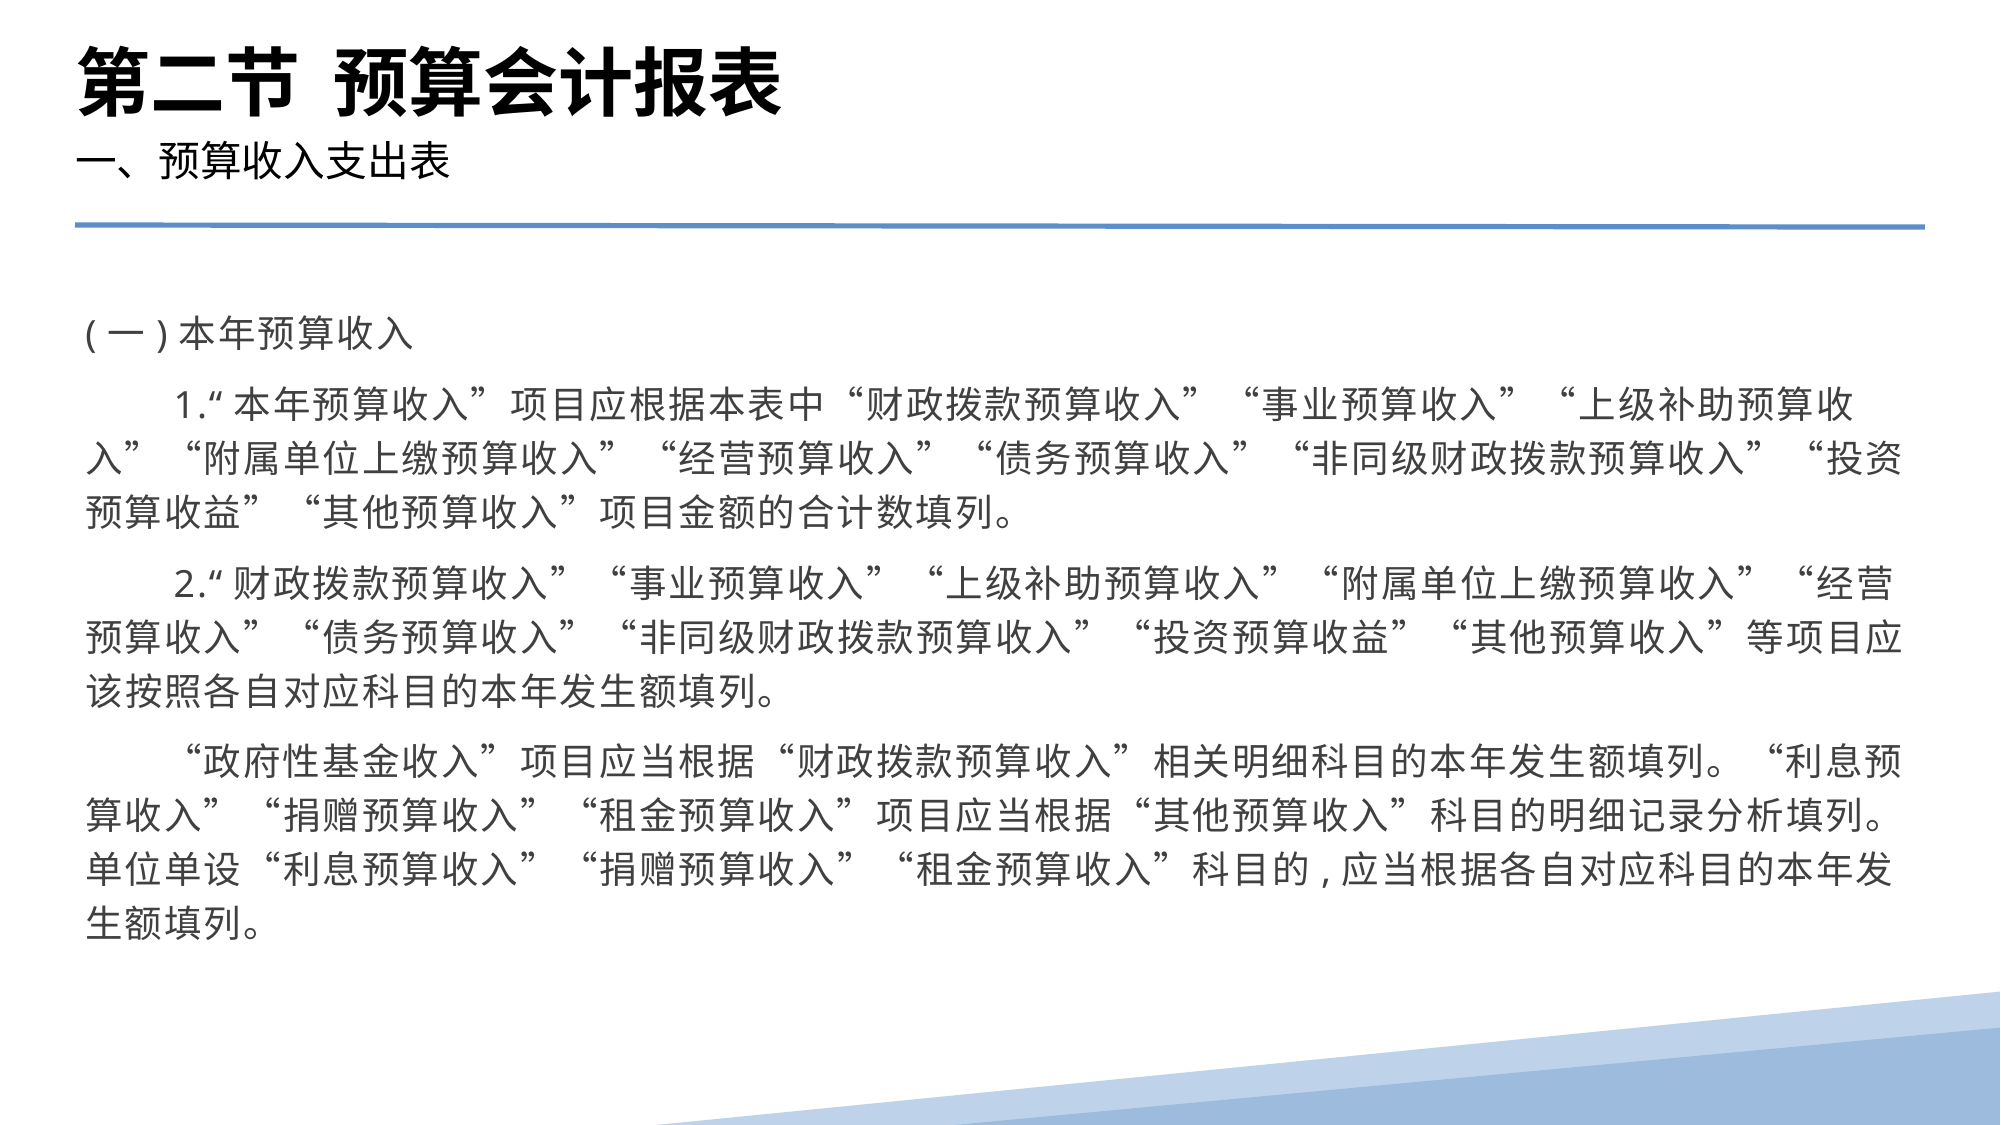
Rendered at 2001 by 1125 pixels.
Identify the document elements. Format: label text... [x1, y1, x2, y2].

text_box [656, 991, 2000, 1125]
text_box (一)本年预算收入 1.“本年预算收入”项目应根据本表中“财政拨款预算收入”“事业预算收入”“上级补助预算收入”“附属单位上缴预算收入”“经营预算收入”“债务预算收入”“非同级财政拨款预算收入”“投资预算收益”“其他预算收入”项目金额的合计数填列。 2.“财政拨款预算收入”“事业预算收入”“上级补助预算收入”“附属单位上缴预算收入”“经营预算收入”“债务预算收入”“非同级财政拨款预算收入”“投资预算收益”“其他预算收入”等项目应该按照各自对应科目的本年发生额填列。 “政府性基金收入”项目应当根据“财政拨款预算收入”相关明细科目的本年发生额填列。“利息预算收入”“捐赠预算收入”“租金预算收入”项目应当根据“其他预算收入”科目的明细记录分析填列。单位单设“利息预算收入”“捐赠预算收入”“租金预算收入”科目的,应当根据各自对应科目的本年发生额填列。 [75, 228, 1925, 1022]
text_box 第二节 预算会计报表 [75, 24, 1925, 124]
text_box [74, 224, 1925, 228]
text_box 一、预算收入支出表 [75, 124, 1925, 200]
